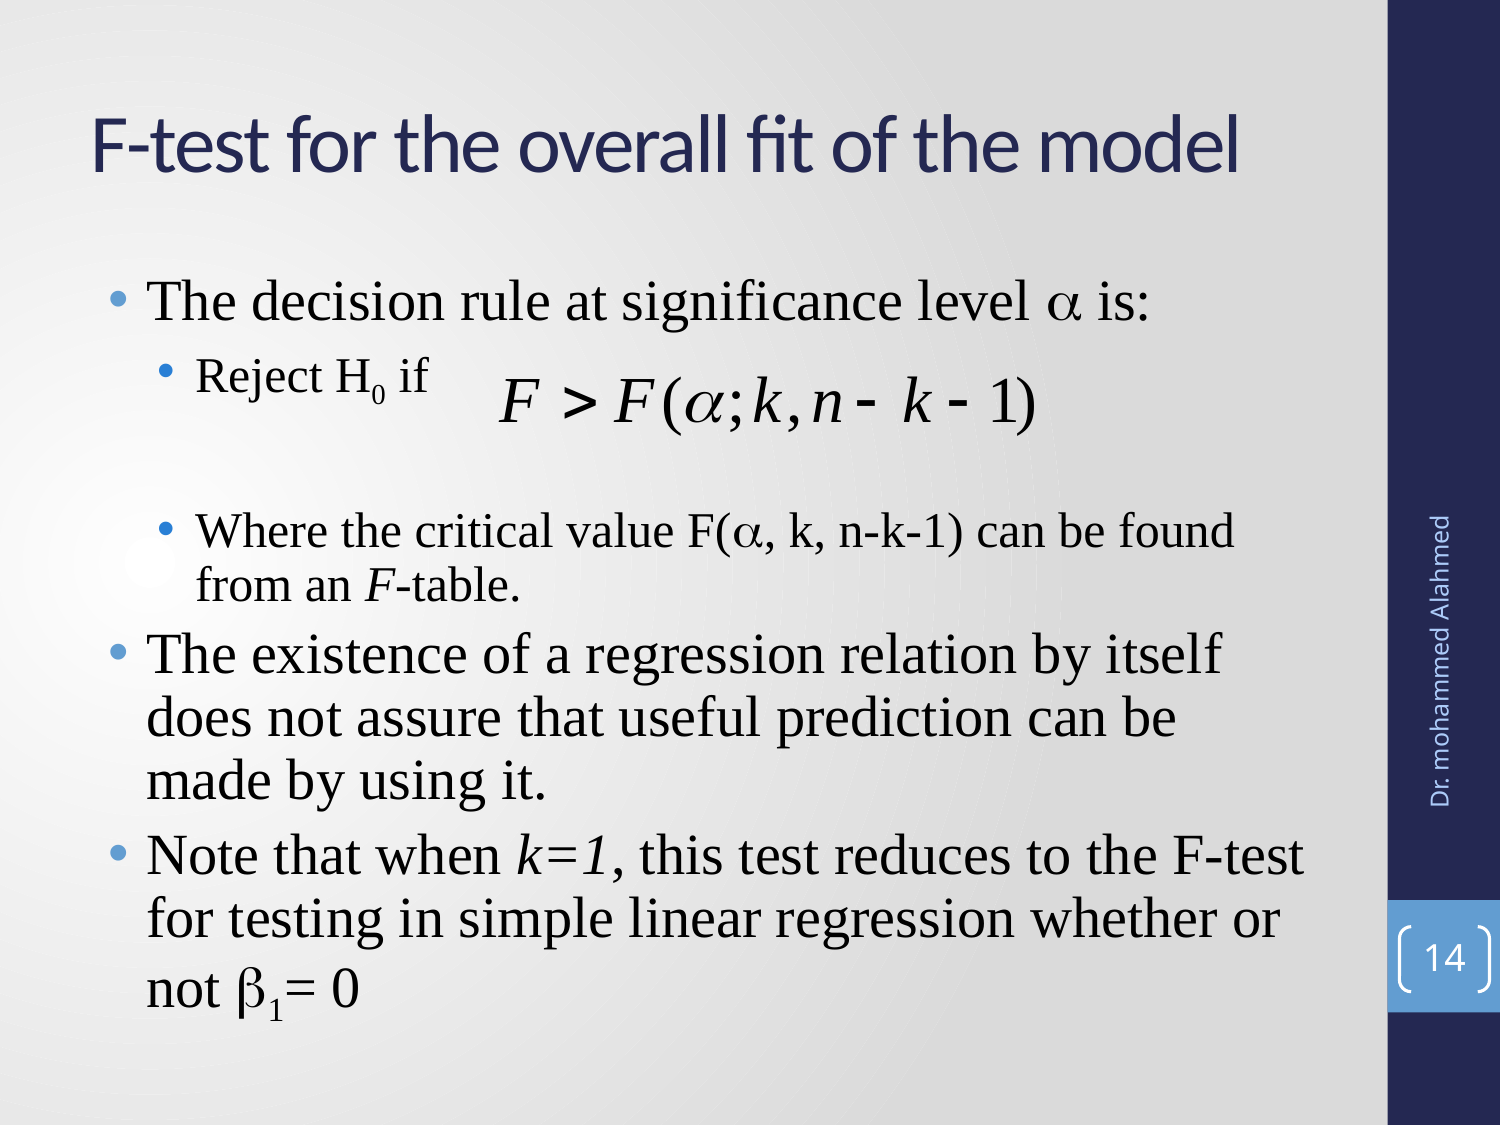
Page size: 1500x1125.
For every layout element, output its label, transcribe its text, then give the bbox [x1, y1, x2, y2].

slide_number 14 [1397, 925, 1492, 994]
list The decision rule at significance level  is: Reject H0 if Where the critical value F(, k, n-k-1) can be found from an F-table. The existence of a regression relation by itself does not assure that useful prediction can be made by using it. Note that when k=1, this test reduces to the F-test for testing in simple linear regression whether or not 1= 0 [75, 262, 1325, 1050]
title F-test for the overall fit of the model [75, 45, 1325, 233]
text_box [486, 361, 1052, 451]
footer Dr. mohammed Alahmed [1408, 500, 1469, 889]
